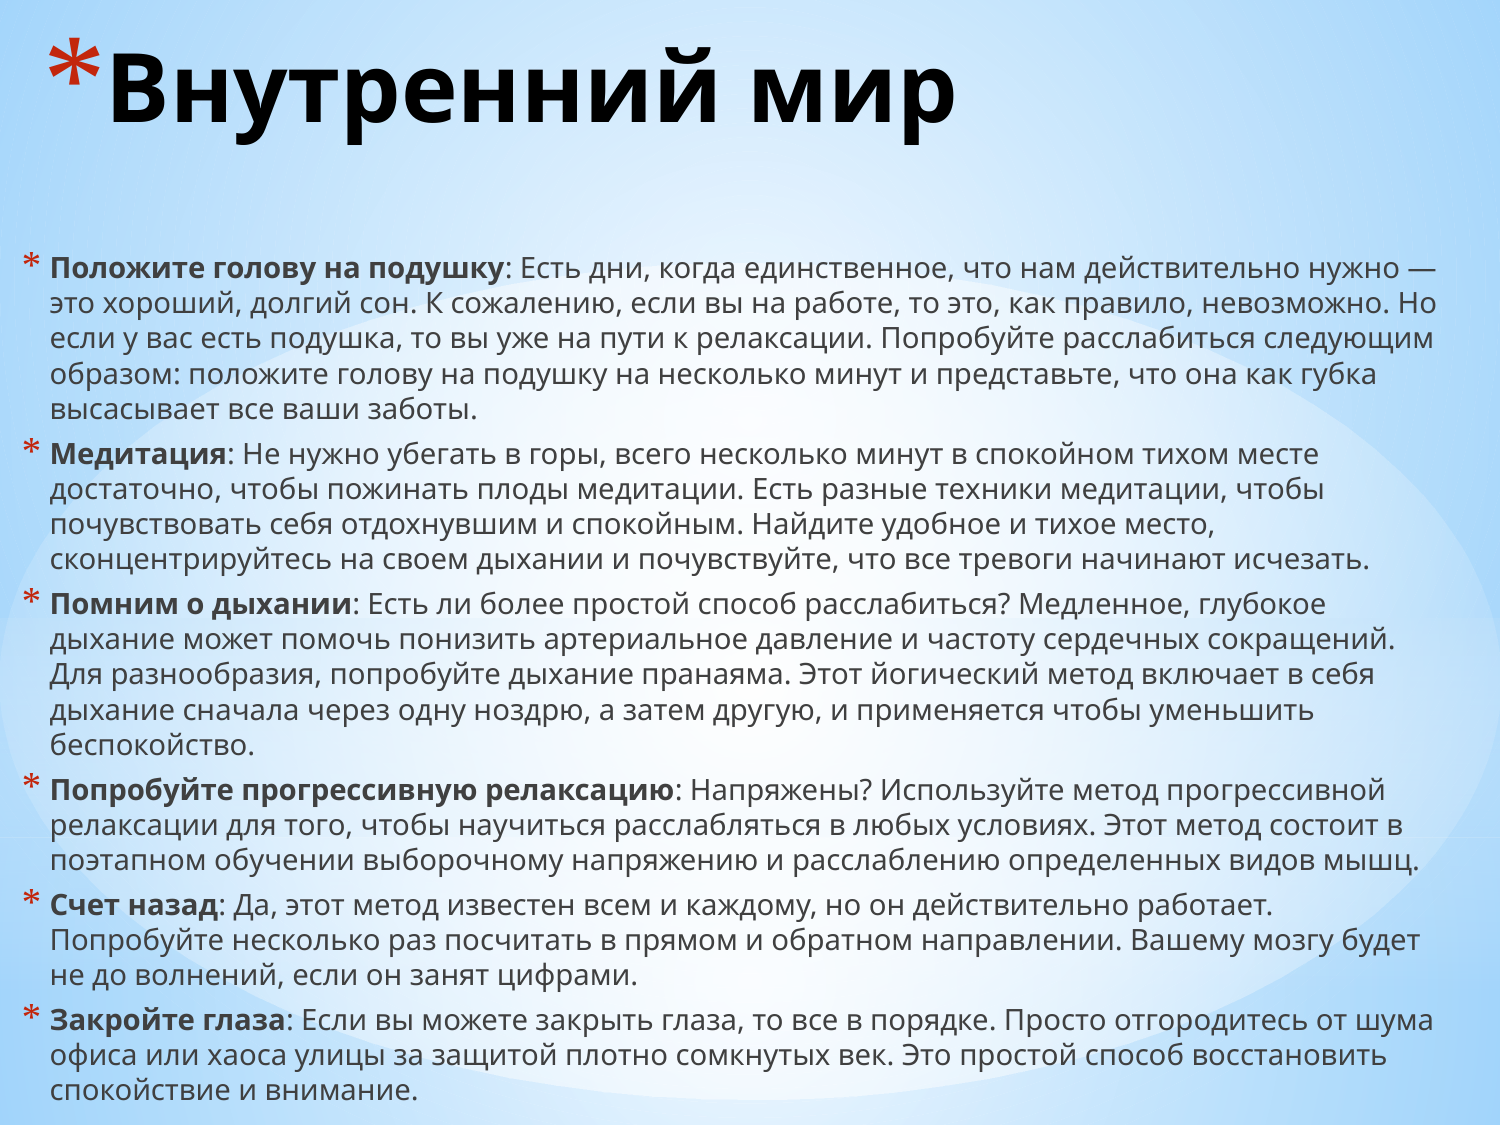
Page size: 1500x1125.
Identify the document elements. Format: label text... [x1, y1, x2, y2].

title Внутренний мир [29, 19, 1098, 207]
list Положите голову на подушку: Есть дни, когда единственное, что нам действительно нужно — это хороший, долгий сон. К сожалению, если вы на работе, то это, как правило, невозможно. Но если у вас есть подушка, то вы уже на пути к релаксации. Попробуйте расслабиться следующим образом: положите голову на подушку на несколько минут и представьте, что она как губка высасывает все ваши заботы. Медитация: Не нужно убегать в горы, всего несколько минут в спокойном тихом месте достаточно, чтобы пожинать плоды медитации. Есть разные техники медитации, чтобы почувствовать себя отдохнувшим и спокойным. Найдите удобное и тихое место, сконцентрируйтесь на своем дыхании и почувствуйте, что все тревоги начинают исчезать. Помним о дыхании: Есть ли более простой способ расслабиться? Медленное, глубокое дыхание может помочь понизить артериальное давление и частоту сердечных сокращений. Для разнообразия, попробуйте дыхание пранаяма. Этот йогический метод включает в себя дыхание сначала через одну ноздрю, а затем другую, и применяется чтобы уменьшить беспокойство. Попробуйте прогрессивную релаксацию: Напряжены? Используйте метод прогрессивной релаксации для того, чтобы научиться расслабляться в любых условиях. Этот метод состоит в поэтапном обучении выборочному напряжению и расслаблению определенных видов мышц. Счет назад: Да, этот метод известен всем и каждому, но он действительно работает. Попробуйте несколько раз посчитать в прямом и обратном направлении. Вашему мозгу будет не до волнений, если он занят цифрами. Закройте глаза: Если вы можете закрыть глаза, то все в порядке. Просто отгородитесь от шума офиса или хаоса улицы за защитой плотно сомкнутых век. Это простой способ восстановить спокойствие и внимание. [0, 241, 1465, 1125]
